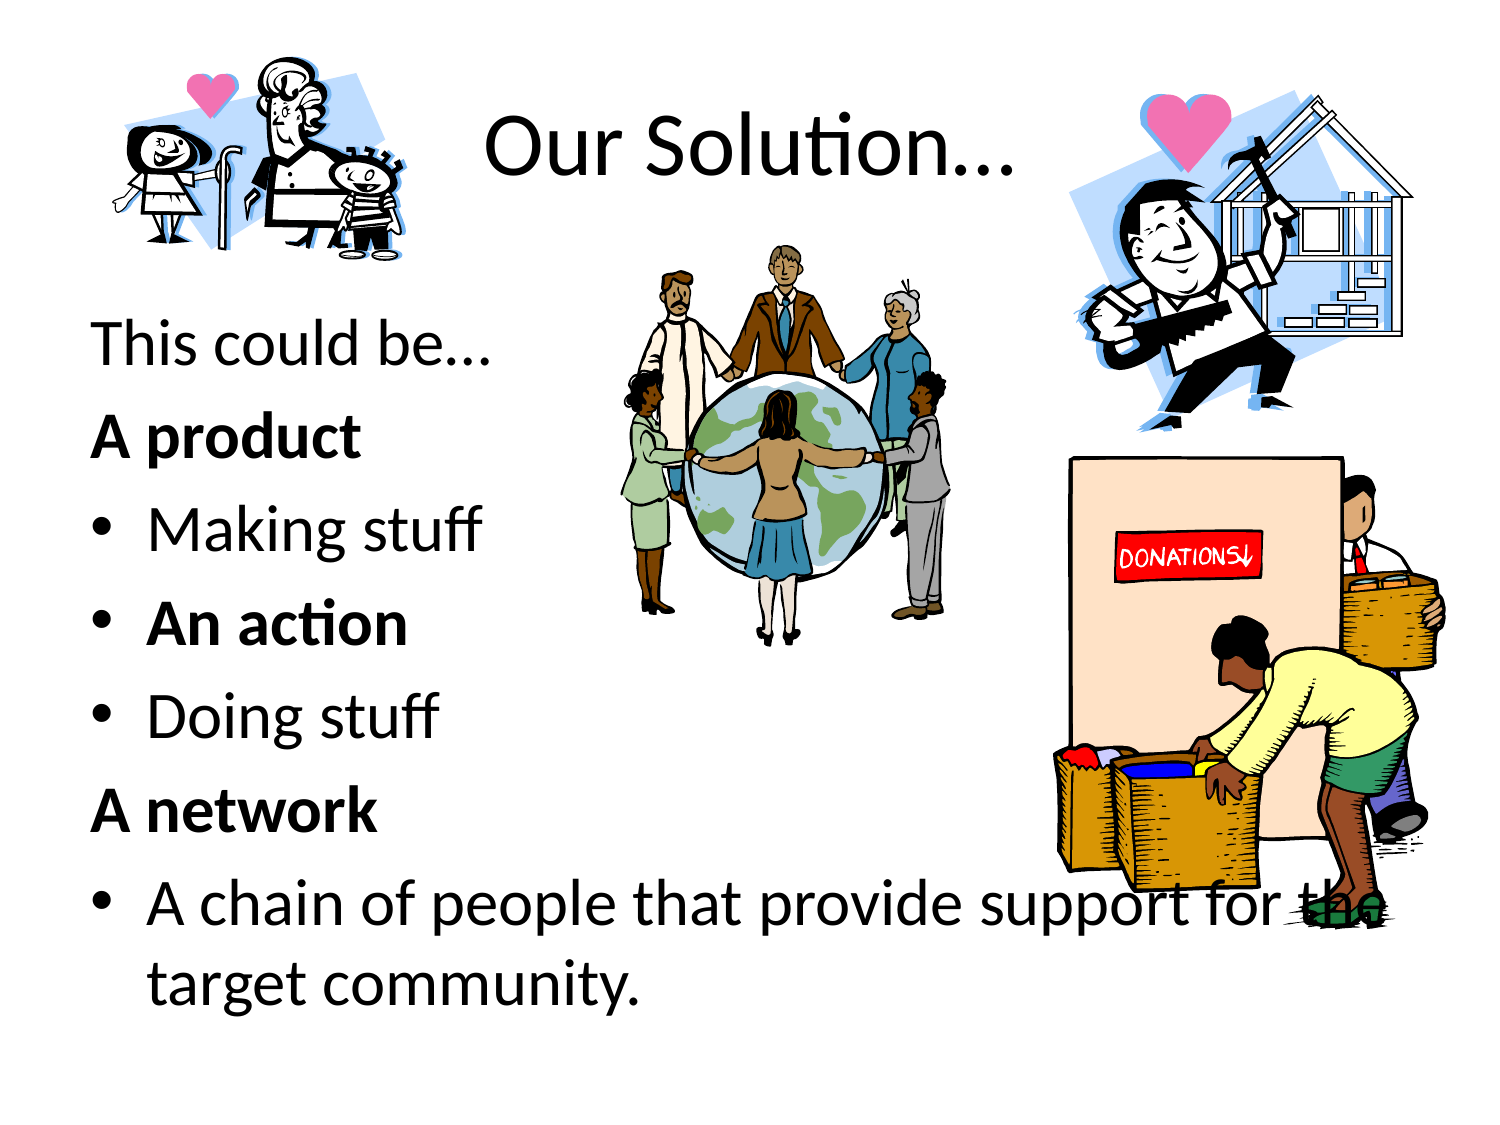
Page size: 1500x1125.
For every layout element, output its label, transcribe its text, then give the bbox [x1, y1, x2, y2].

picture [1052, 455, 1448, 930]
title Our Solution… [75, 45, 1425, 233]
list This could be… A product Making stuff An action Doing stuff A network A chain of people that provide support for the target community. [75, 290, 1425, 1047]
picture [111, 54, 409, 262]
picture [1068, 89, 1415, 433]
picture [619, 243, 952, 648]
